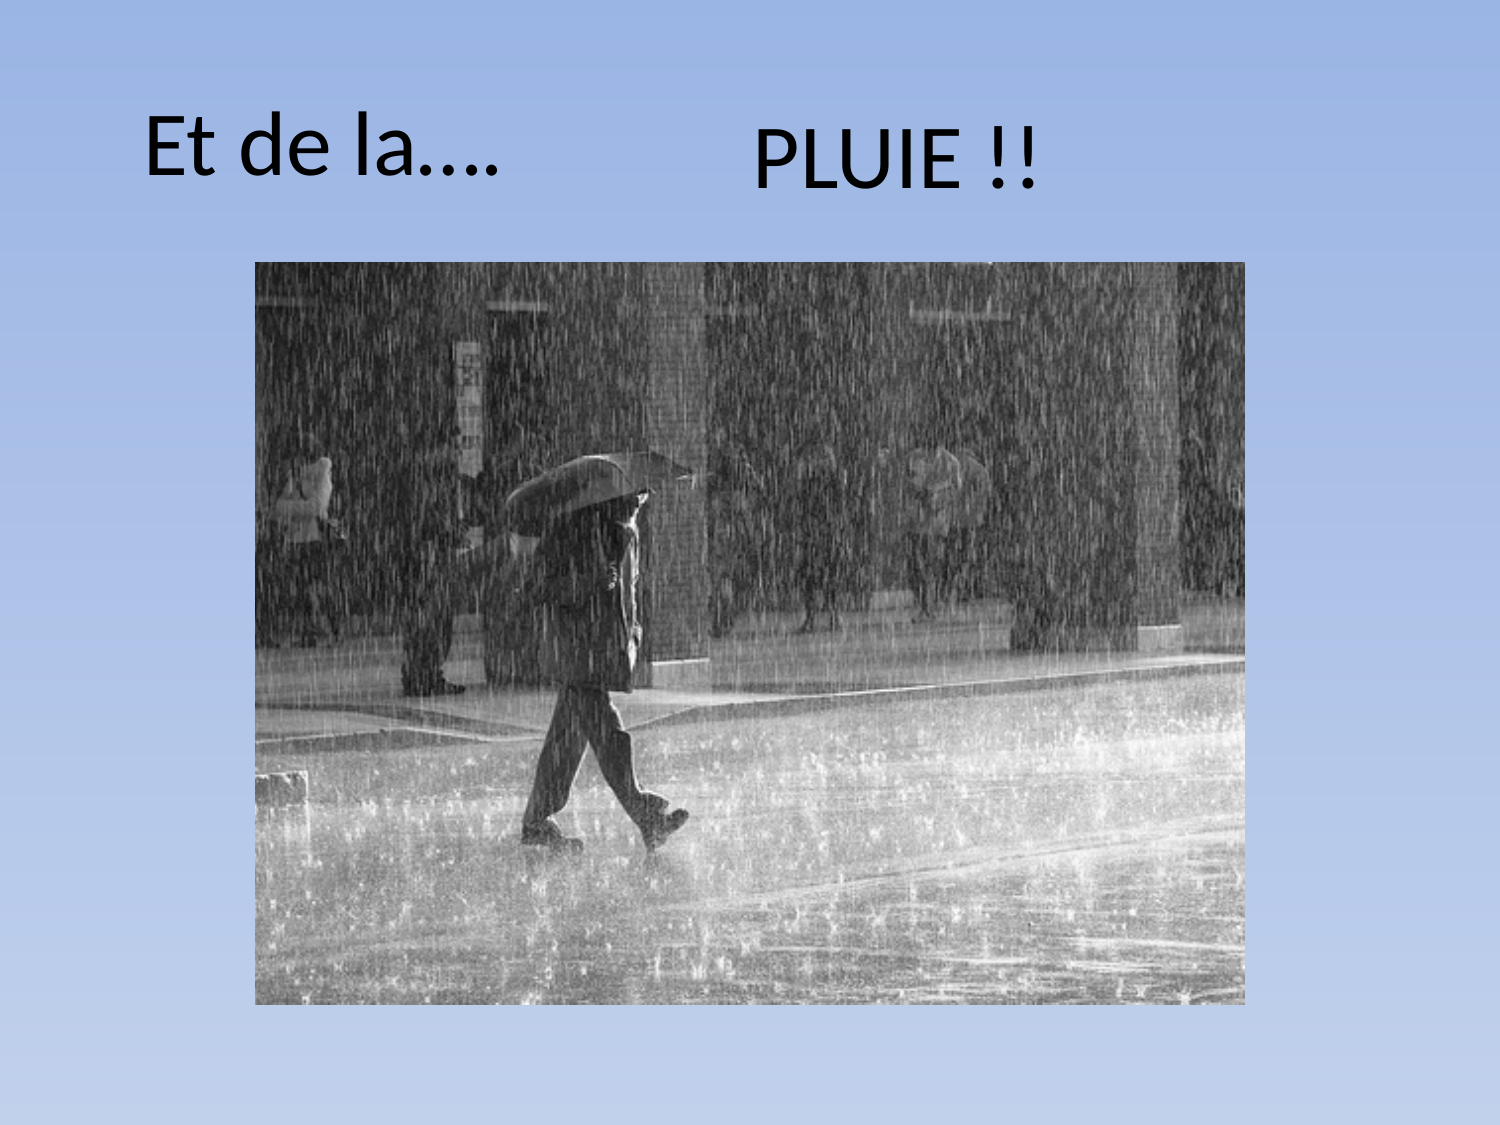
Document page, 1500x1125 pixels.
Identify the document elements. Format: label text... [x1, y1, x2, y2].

text_box PLUIE !! [738, 89, 1211, 215]
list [254, 262, 1246, 1006]
title Et de la…. [75, 45, 573, 233]
